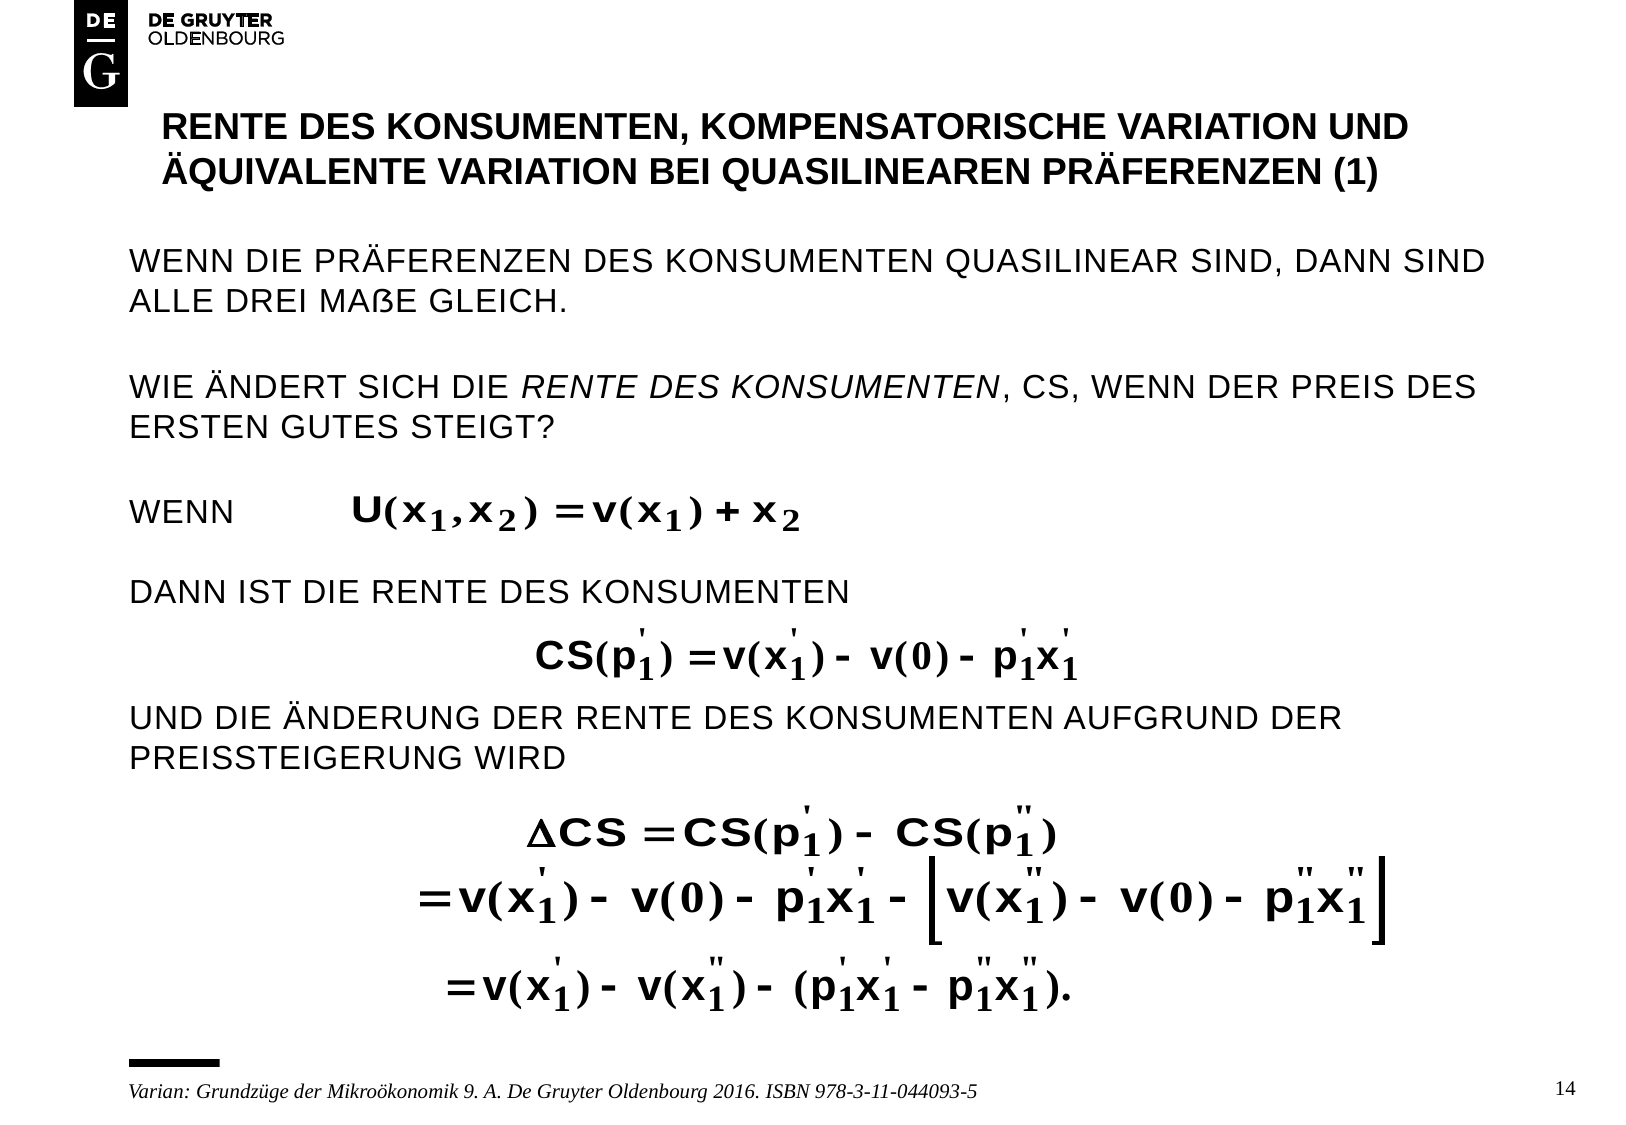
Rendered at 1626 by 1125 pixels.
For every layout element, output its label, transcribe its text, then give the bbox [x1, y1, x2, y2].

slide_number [128, 1077, 1539, 1108]
title Rente des konsumenten, kompensatorische variation und ÄQUIVALENTE VARIATION bei quasilinearen präferenzen (1) [161, 101, 1518, 184]
list Wenn die präferenzen des konsumenten quasilinear sind, dann sind alle drei maße gleich. Wie ändert sich die rente des konsumenten, CS, wenn der preis des ersten gutes steigt? Wenn dann ist die rente des konsumenten Und die änderung der rente des konsumenten aufgrund der preissteigerung wird [129, 239, 1556, 1024]
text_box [350, 489, 803, 534]
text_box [440, 947, 1074, 1014]
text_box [522, 797, 1062, 856]
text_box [532, 620, 1079, 683]
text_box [411, 856, 1389, 945]
slide_number 14 [1554, 1074, 1614, 1104]
